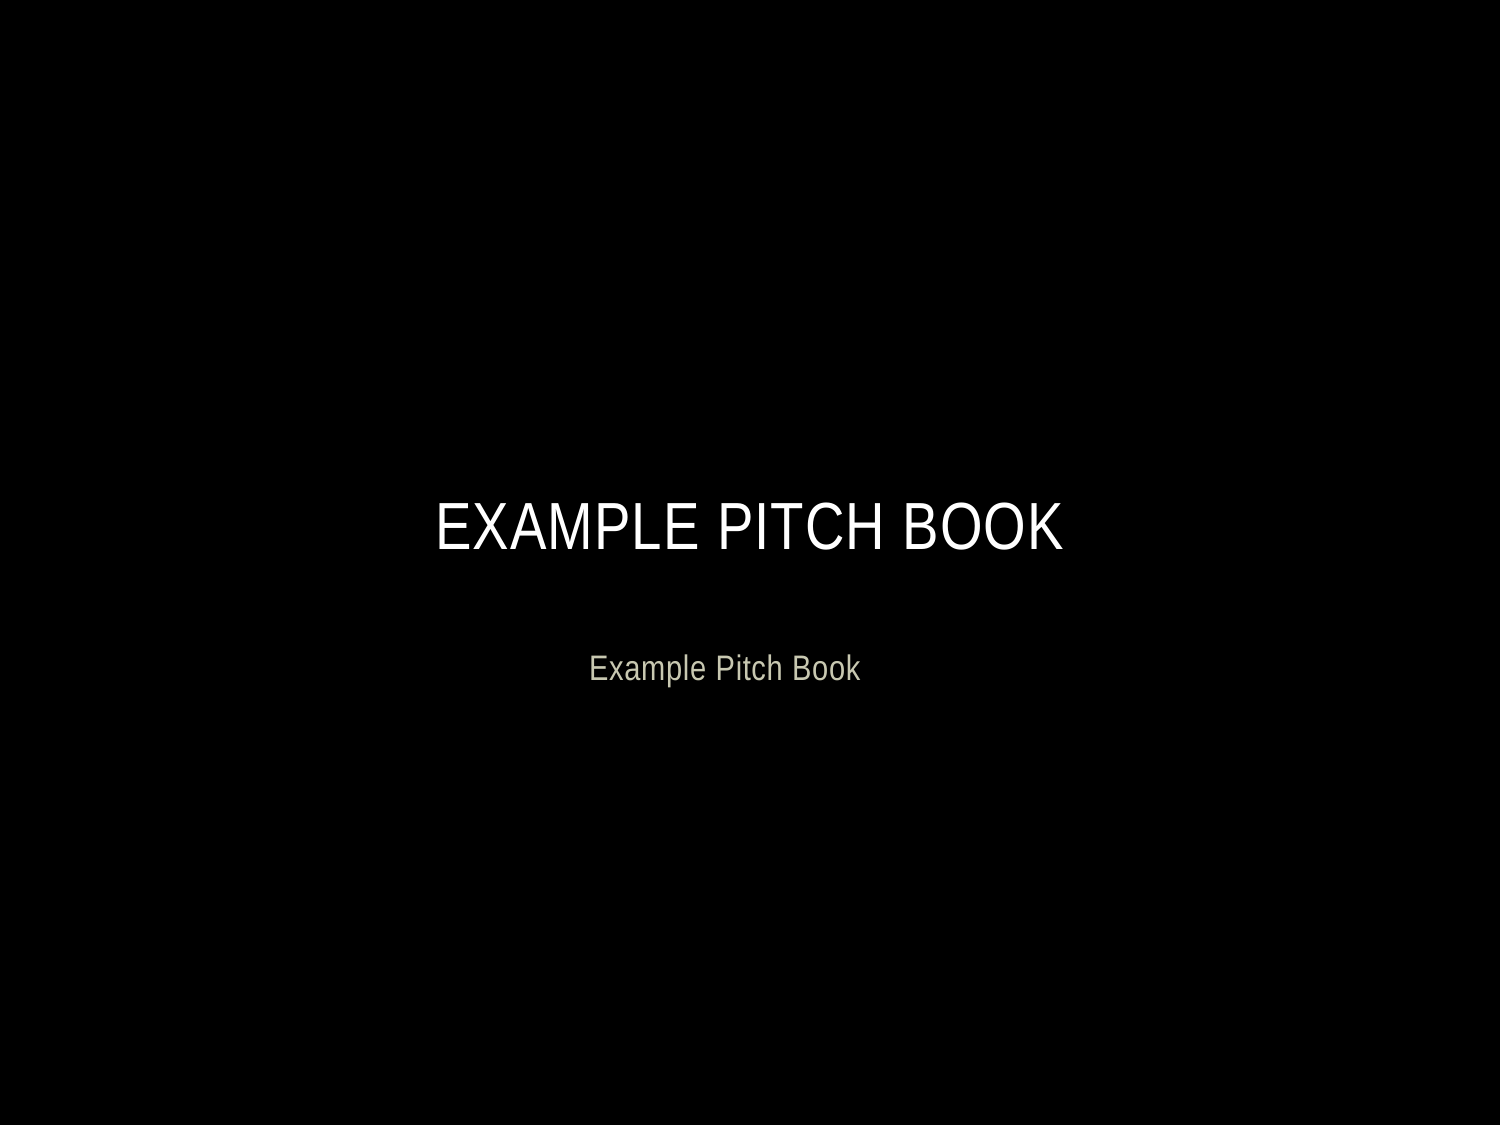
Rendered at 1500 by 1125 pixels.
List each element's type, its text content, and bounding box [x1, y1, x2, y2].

subtitle Example Pitch Book [200, 637, 1250, 925]
title Example Pitch Book [112, 329, 1388, 571]
